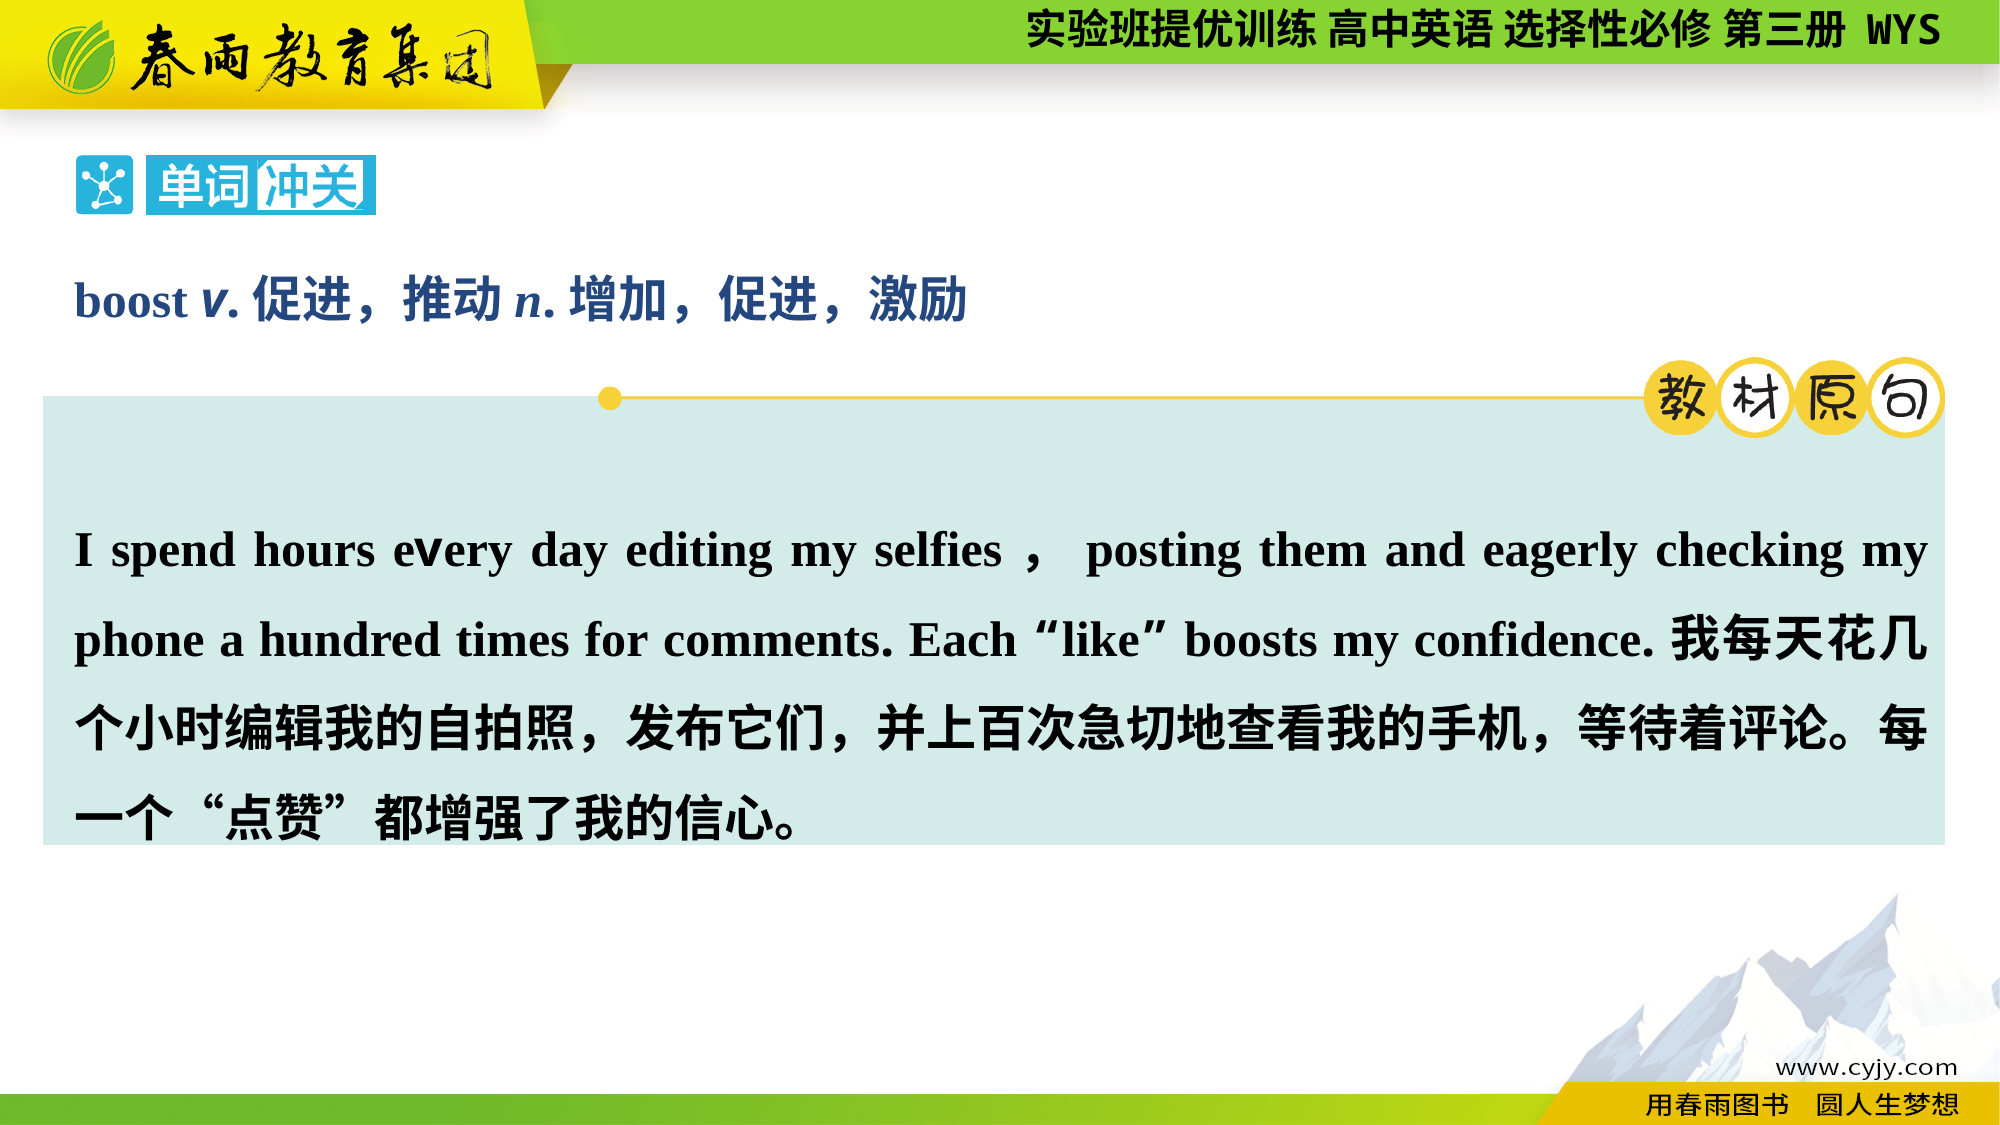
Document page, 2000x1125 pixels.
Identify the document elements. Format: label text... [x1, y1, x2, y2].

list boost v.促进，推动n.增加，促进，激励 [59, 230, 1944, 327]
picture [0, 0, 2000, 1125]
